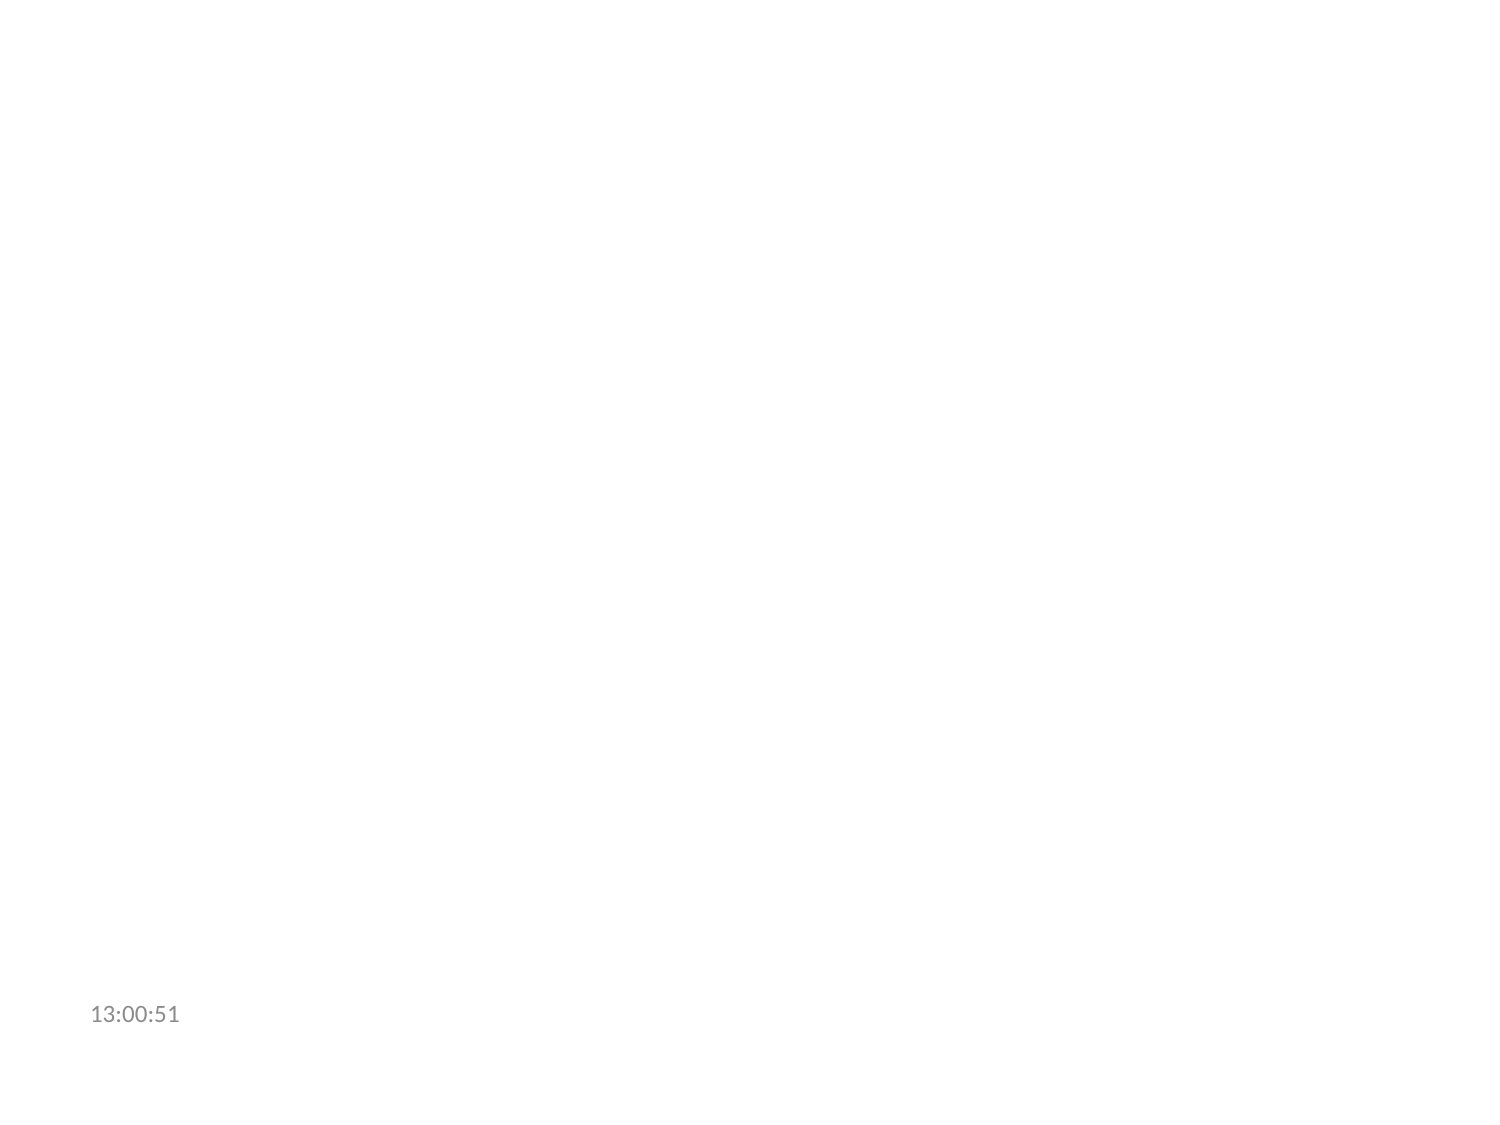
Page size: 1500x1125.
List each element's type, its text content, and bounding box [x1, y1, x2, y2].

text_box 15:35:09 [75, 982, 425, 1043]
